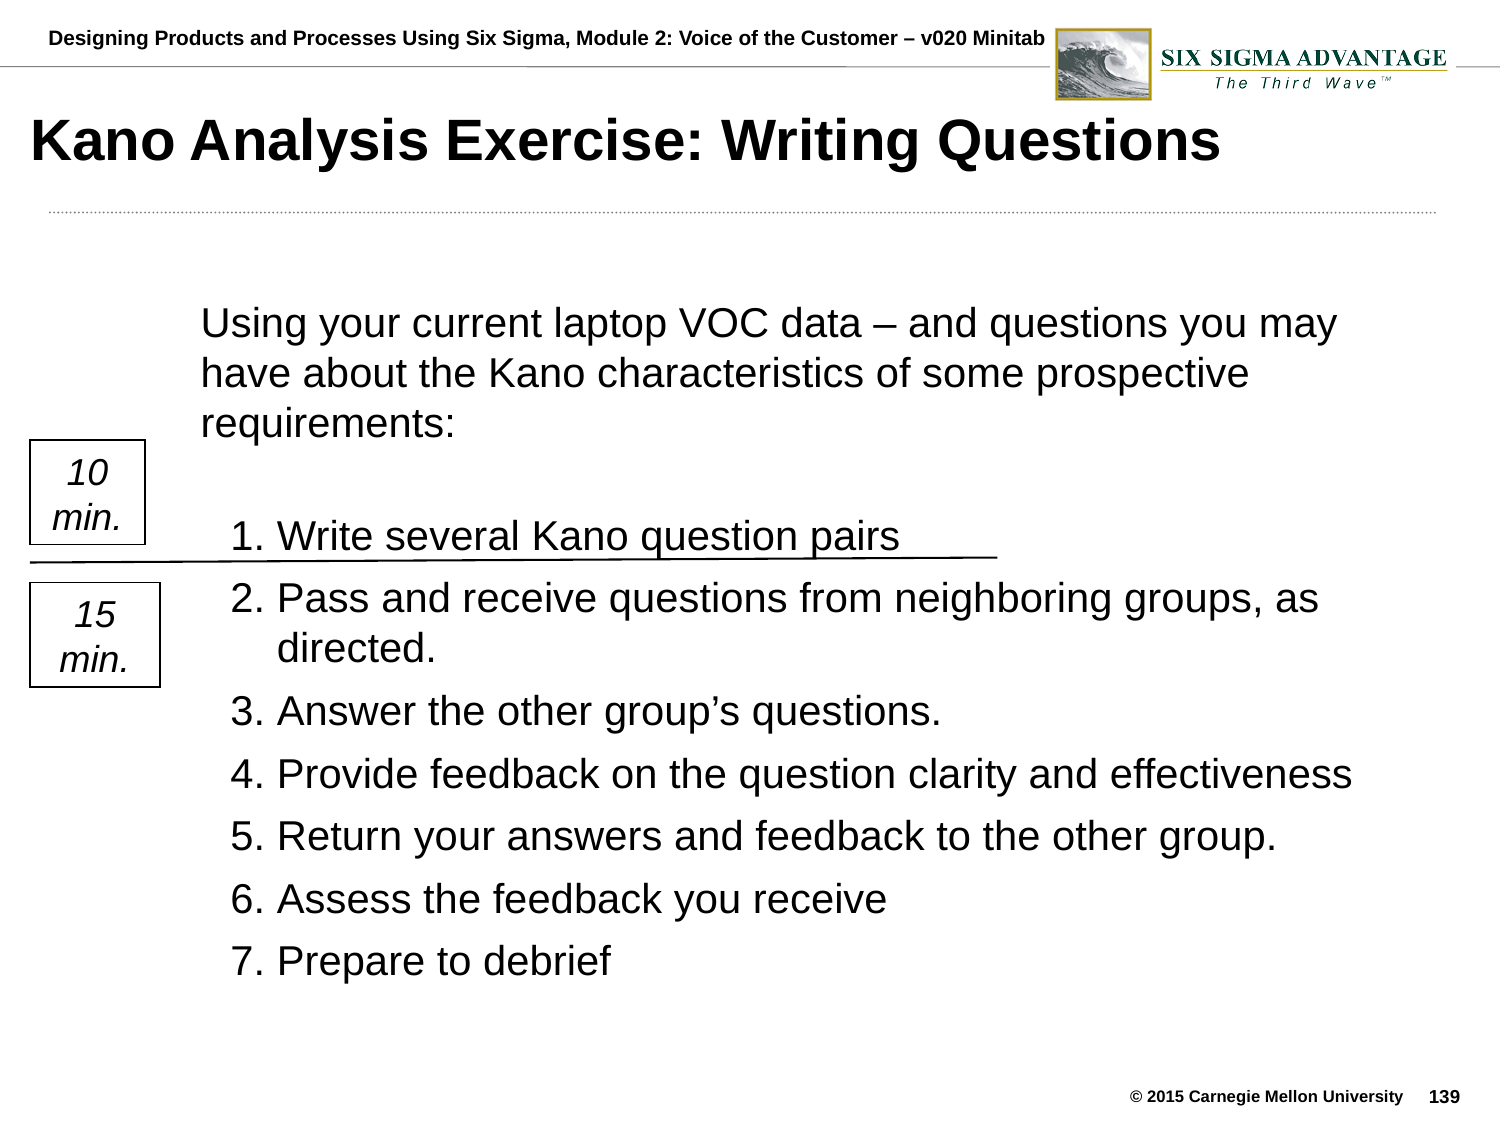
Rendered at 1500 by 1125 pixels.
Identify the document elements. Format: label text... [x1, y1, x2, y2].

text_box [29, 557, 998, 563]
title Kano Analysis Exercise: Writing Questions [30, 116, 1426, 173]
text_box Using your current laptop VOC data – and questions you may have about the Kano characteristics of some prospective requirements: Write several Kano question pairs Pass and receive questions from neighboring groups, as directed. Answer the other group’s questions. Provide feedback on the question clarity and effectiveness Return your answers and feedback to the other group. Assess the feedback you receive Prepare to debrief [177, 288, 1439, 992]
text_box 15 min. [29, 582, 160, 688]
text_box 10 min. [29, 440, 145, 545]
picture [1049, 24, 1456, 104]
